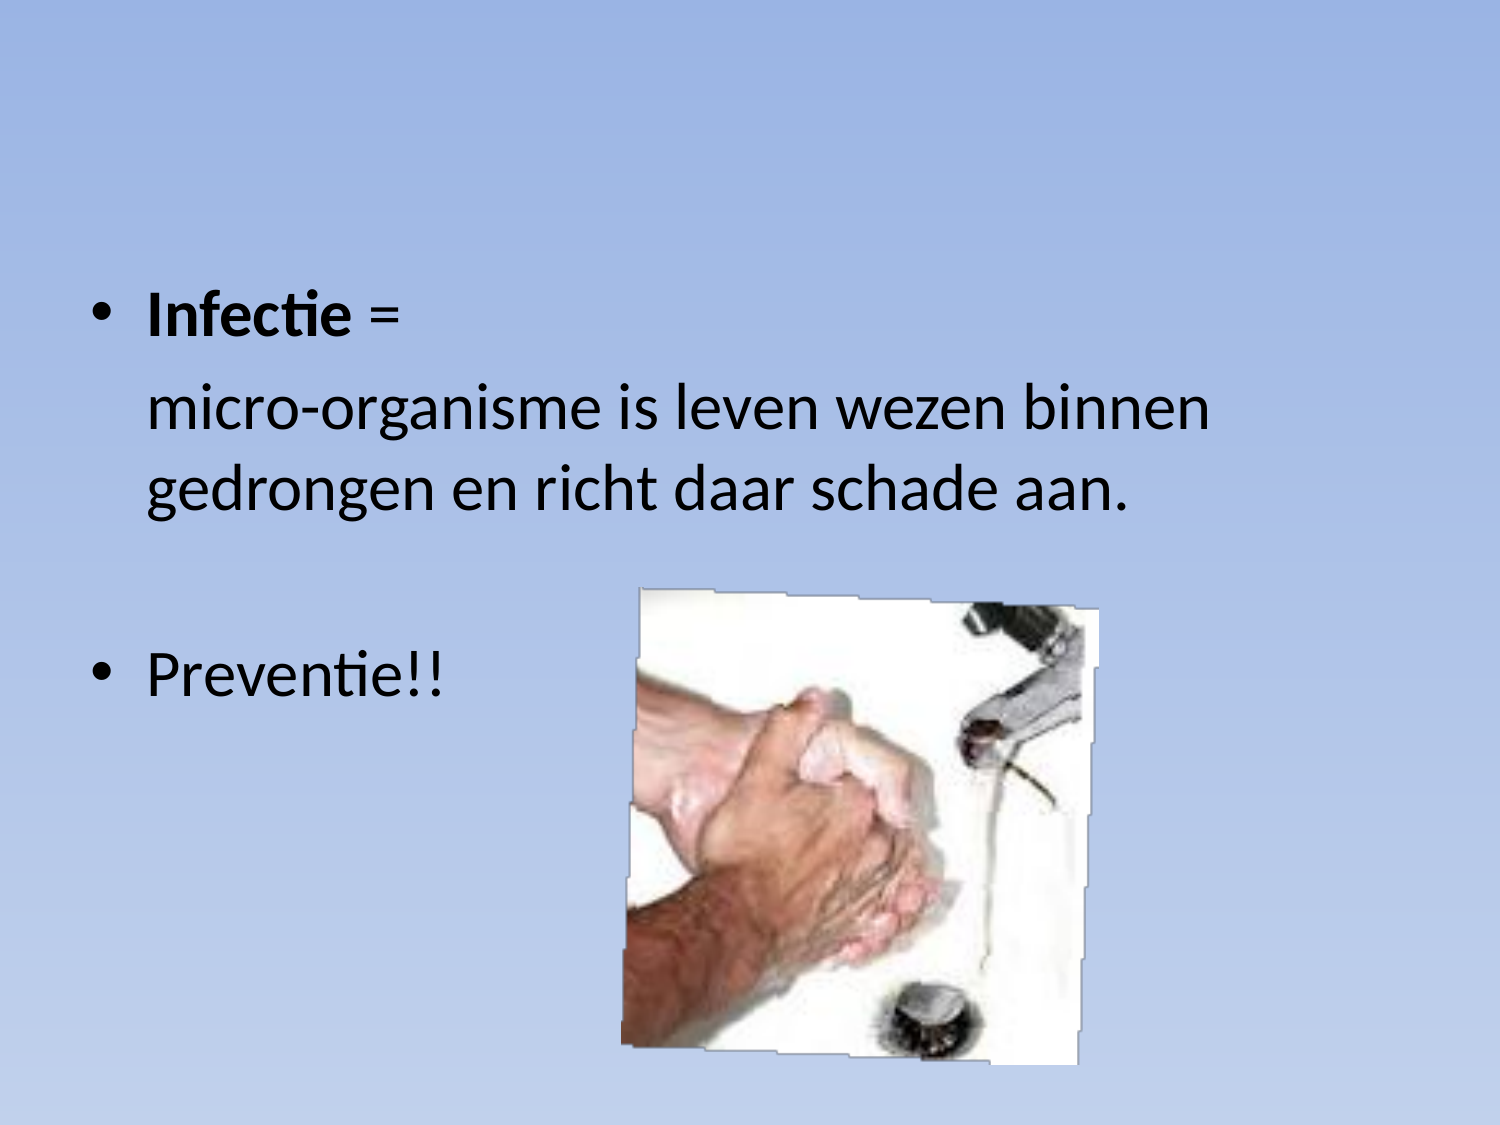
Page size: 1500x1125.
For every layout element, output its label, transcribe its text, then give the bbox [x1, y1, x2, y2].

picture [621, 587, 1099, 1065]
list Infectie = micro-organisme is leven wezen binnen gedrongen en richt daar schade aan. Preventie!! [75, 262, 1425, 1005]
